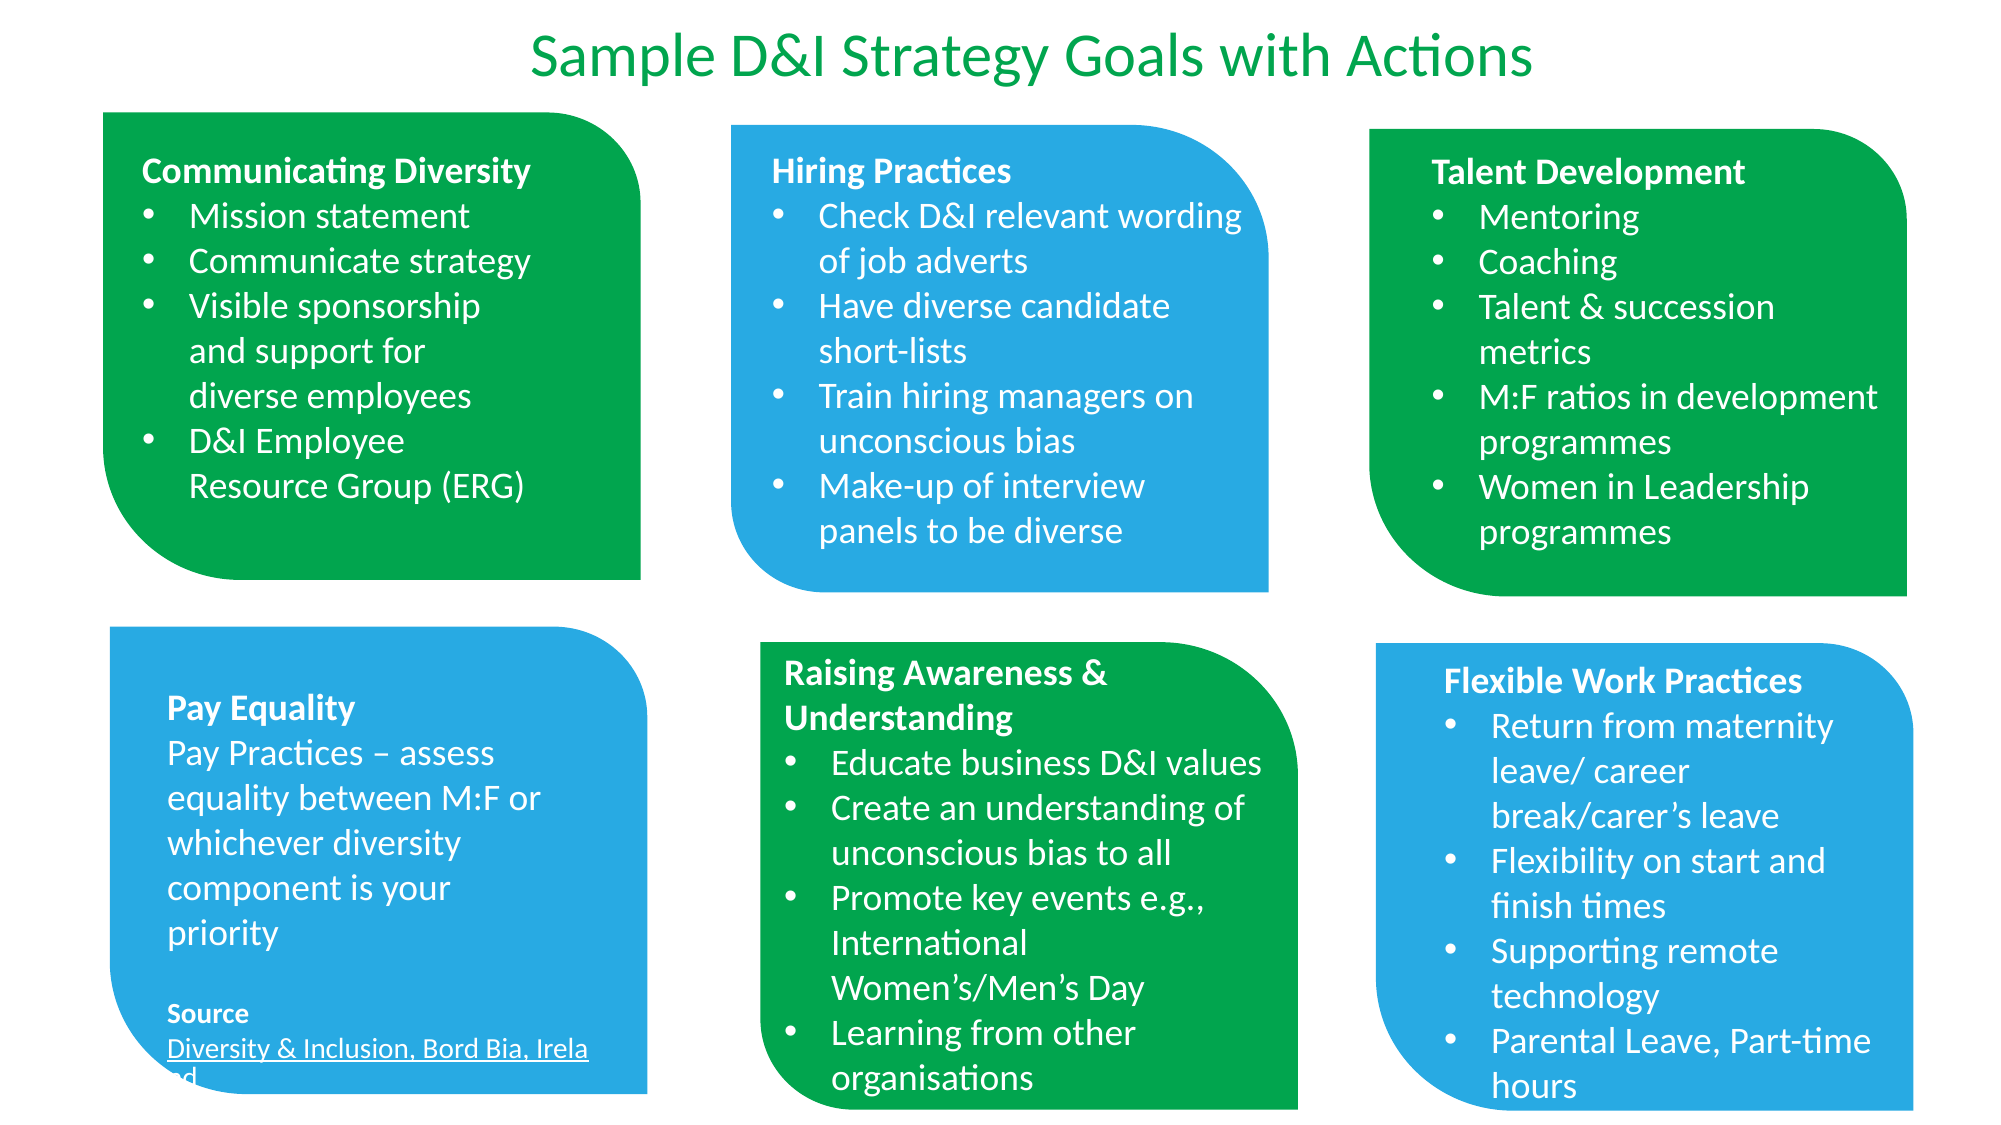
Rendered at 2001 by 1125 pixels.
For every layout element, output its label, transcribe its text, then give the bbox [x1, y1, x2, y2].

text_box Flexible Work Practices Return from maternity leave/ career break/carer’s leave Flexibility on start and finish times Supporting remote technology Parental Leave, Part-time hours [1429, 648, 1902, 1114]
text_box Hiring Practices Check D&I relevant wording of job adverts Have diverse candidate short-lists Train hiring managers on unconscious bias Make-up of interview panels to be diverse [757, 138, 1268, 559]
text_box Raising Awareness & Understanding Educate business D&I values Create an understanding of unconscious bias to all Promote key events e.g., International Women’s/Men’s Day Learning from other organisations [769, 640, 1297, 1106]
text_box Source Diversity & Inclusion, Bord Bia, Ireland [152, 986, 610, 1072]
text_box Communicating Diversity Mission statement Communicate strategy Visible sponsorship and support for diverse employees D&I Employee Resource Group (ERG) [127, 138, 559, 514]
text_box Pay Equality Pay Practices – assess equality between M:F or whichever diversity component is your priority [152, 675, 584, 961]
text_box Sample D&I Strategy Goals with Actions [487, 16, 1579, 95]
text_box Talent Development Mentoring Coaching Talent & succession metrics M:F ratios in development programmes Women in Leadership programmes [1416, 139, 1902, 560]
